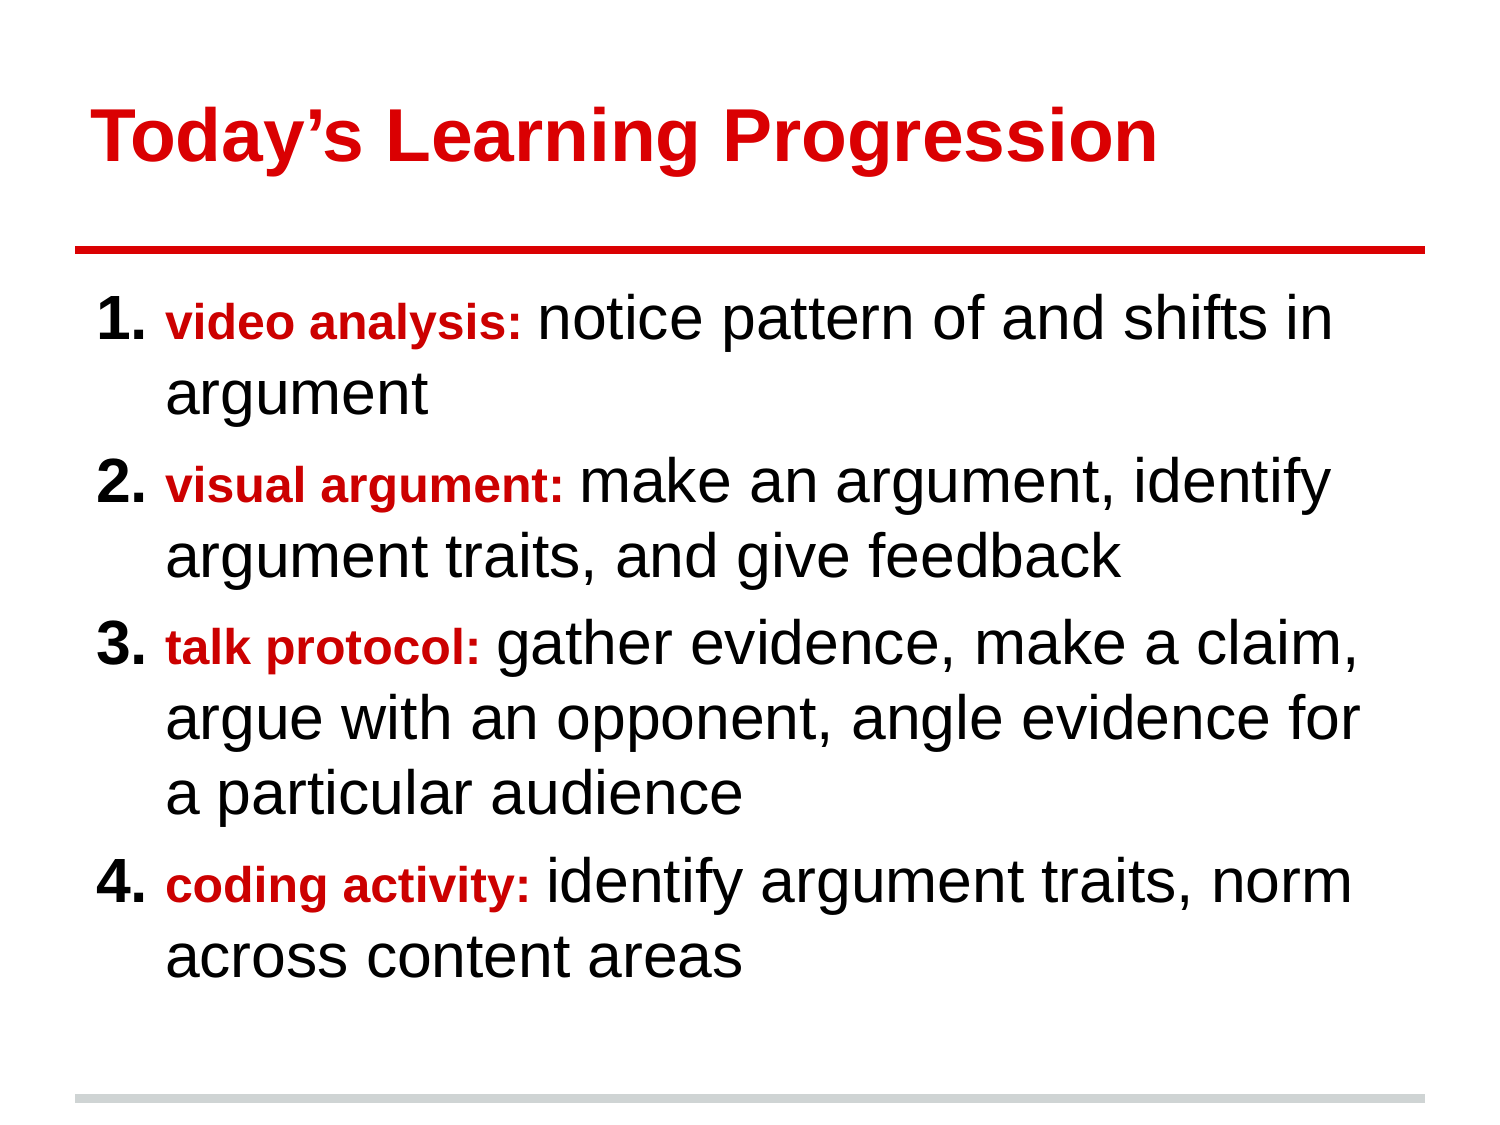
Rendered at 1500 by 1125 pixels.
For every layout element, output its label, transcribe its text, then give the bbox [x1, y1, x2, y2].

title Today’s Learning Progression [75, 45, 1425, 192]
list video analysis: notice pattern of and shifts in argument visual argument: make an argument, identify argument traits, and give feedback talk protocol: gather evidence, make a claim, argue with an opponent, angle evidence for a particular audience coding activity: identify argument traits, norm across content areas [75, 262, 1425, 1078]
